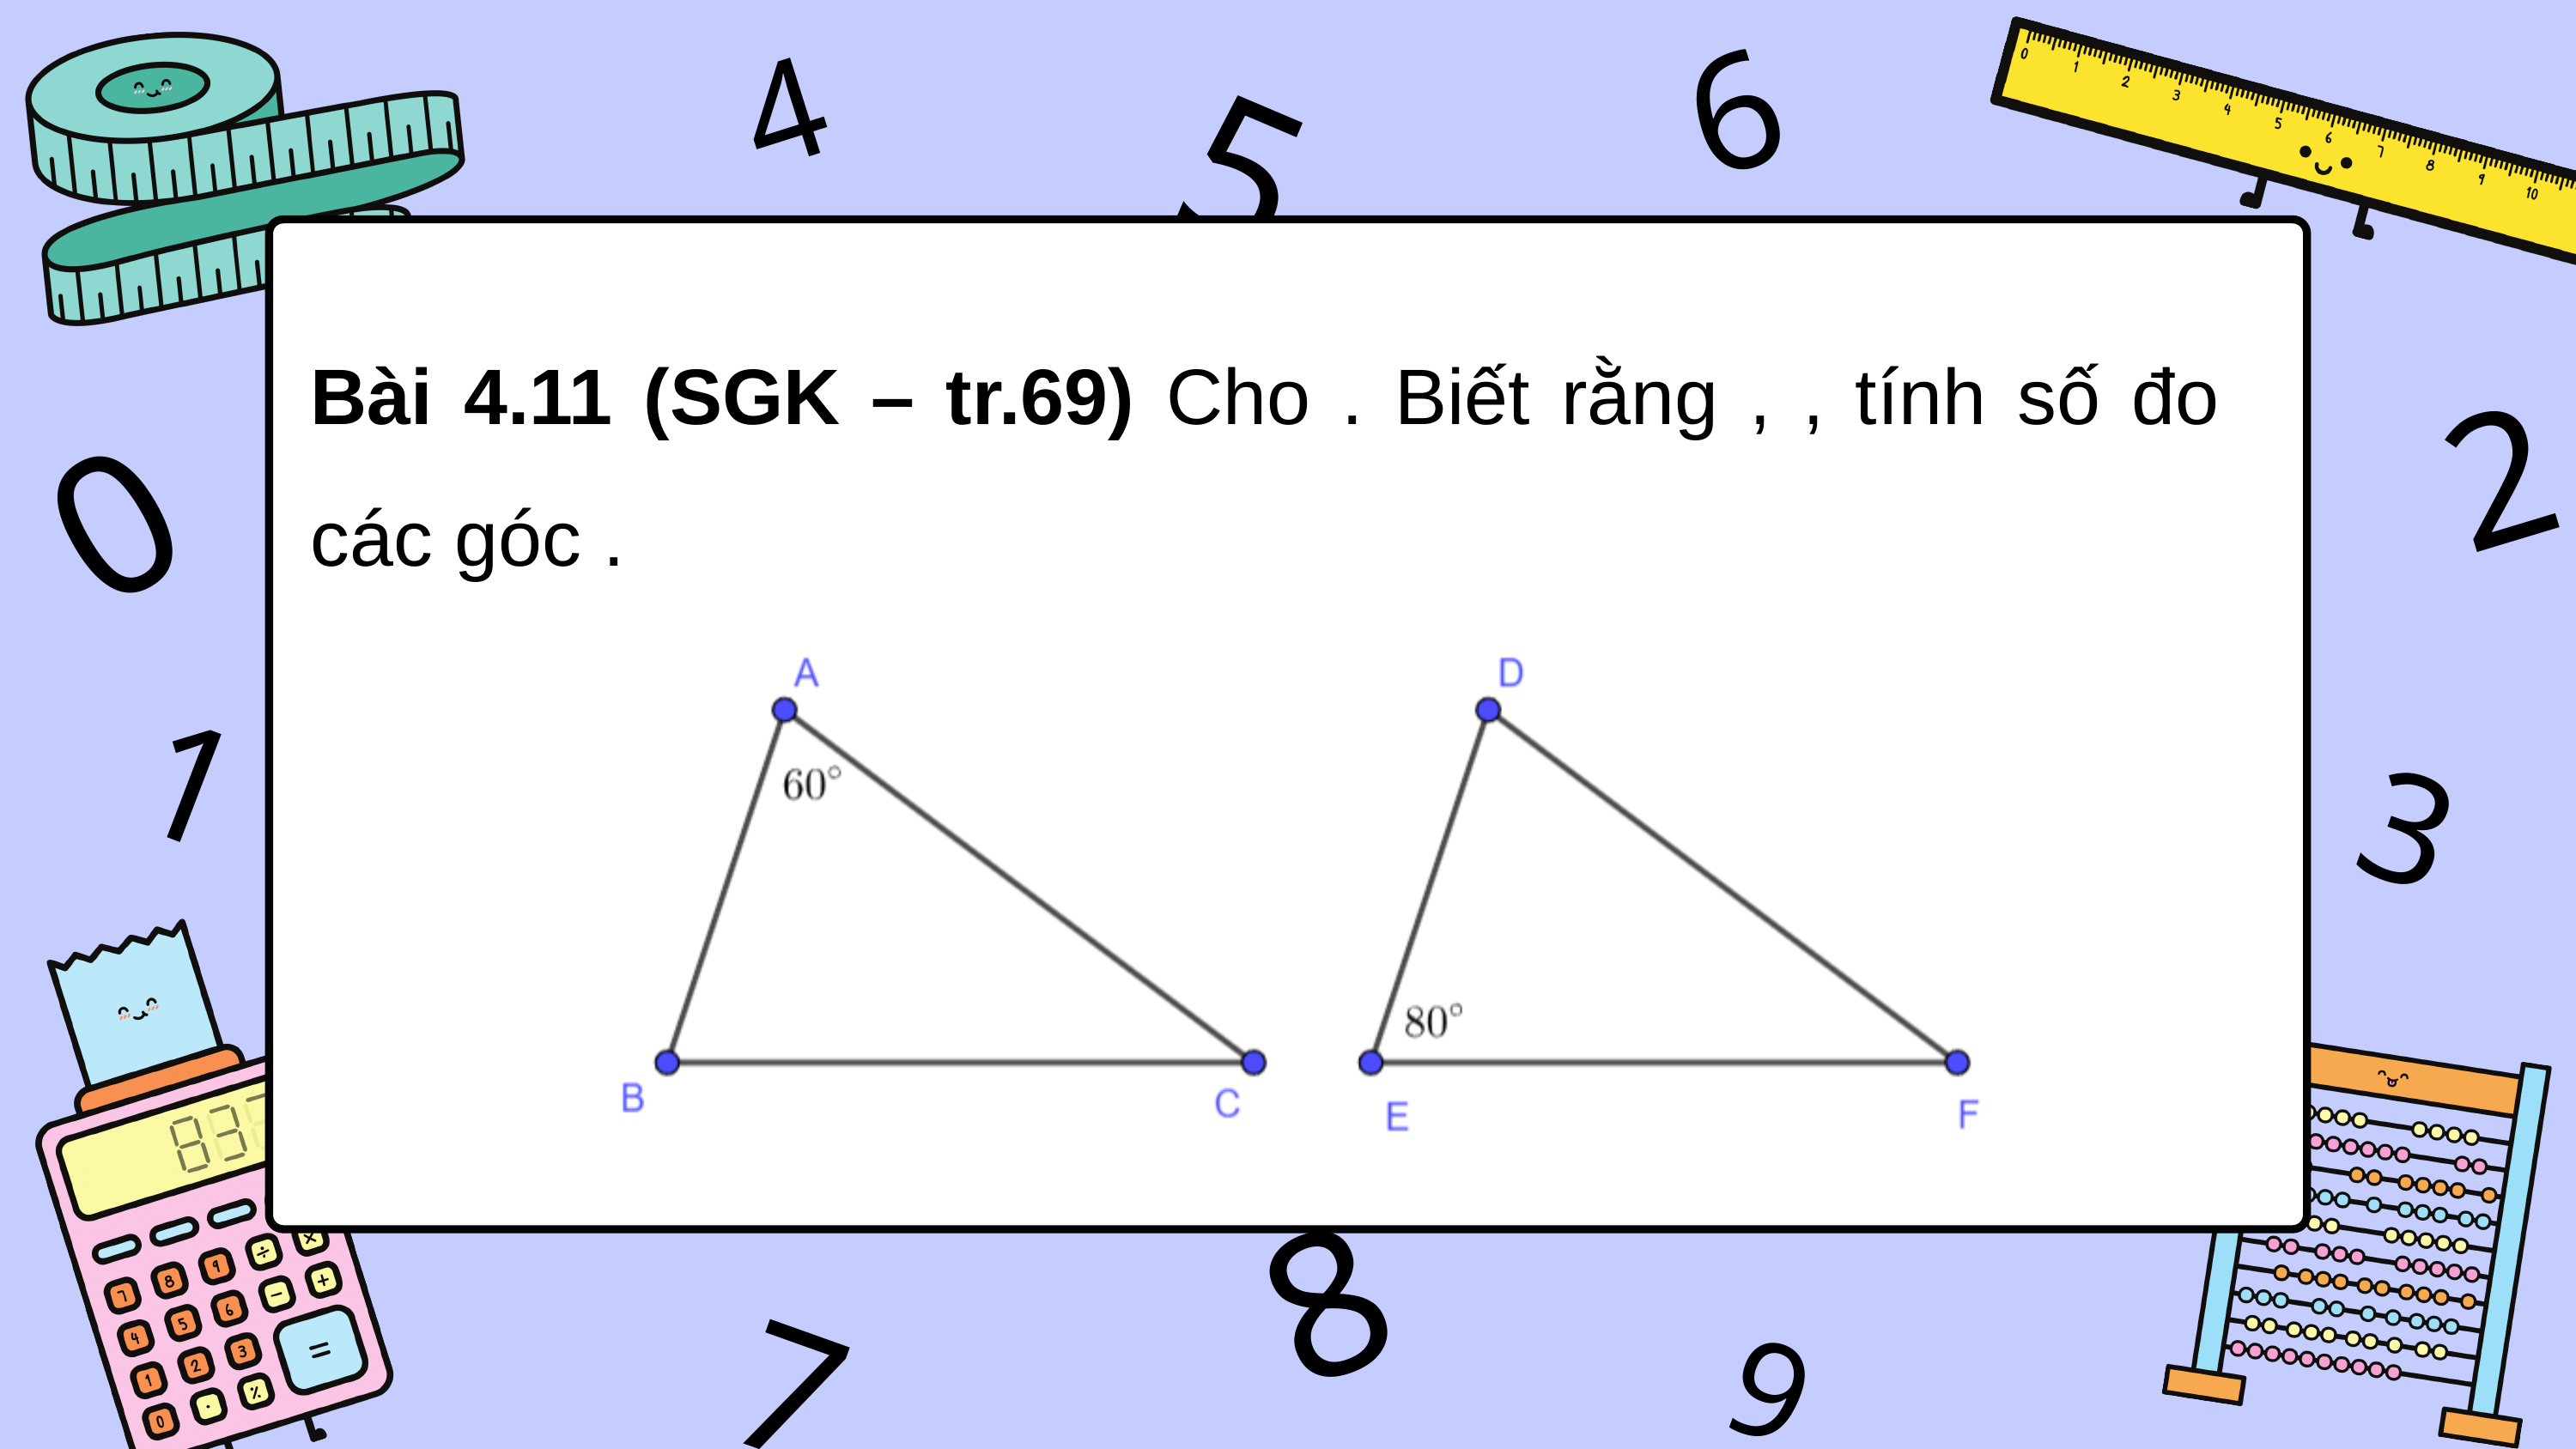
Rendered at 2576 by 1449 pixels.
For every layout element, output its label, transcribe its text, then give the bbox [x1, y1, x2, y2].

text_box 8 [1210, 1229, 1443, 1437]
text_box 2 [2365, 318, 2576, 604]
text_box 0 [0, 361, 237, 658]
picture [0, 900, 405, 1449]
text_box 9 [1674, 1272, 1873, 1449]
picture [1982, 15, 2576, 297]
text_box 4 [678, 0, 880, 210]
picture [2162, 1029, 2576, 1449]
text_box 7 [683, 1242, 911, 1449]
text_box 5 [1106, 0, 1400, 219]
picture [18, 2, 475, 331]
text_box 3 [2313, 700, 2512, 933]
text_box 6 [1615, 0, 1846, 219]
picture [568, 621, 2008, 1160]
text_box 1 [75, 640, 269, 901]
text_box [269, 219, 2307, 1229]
